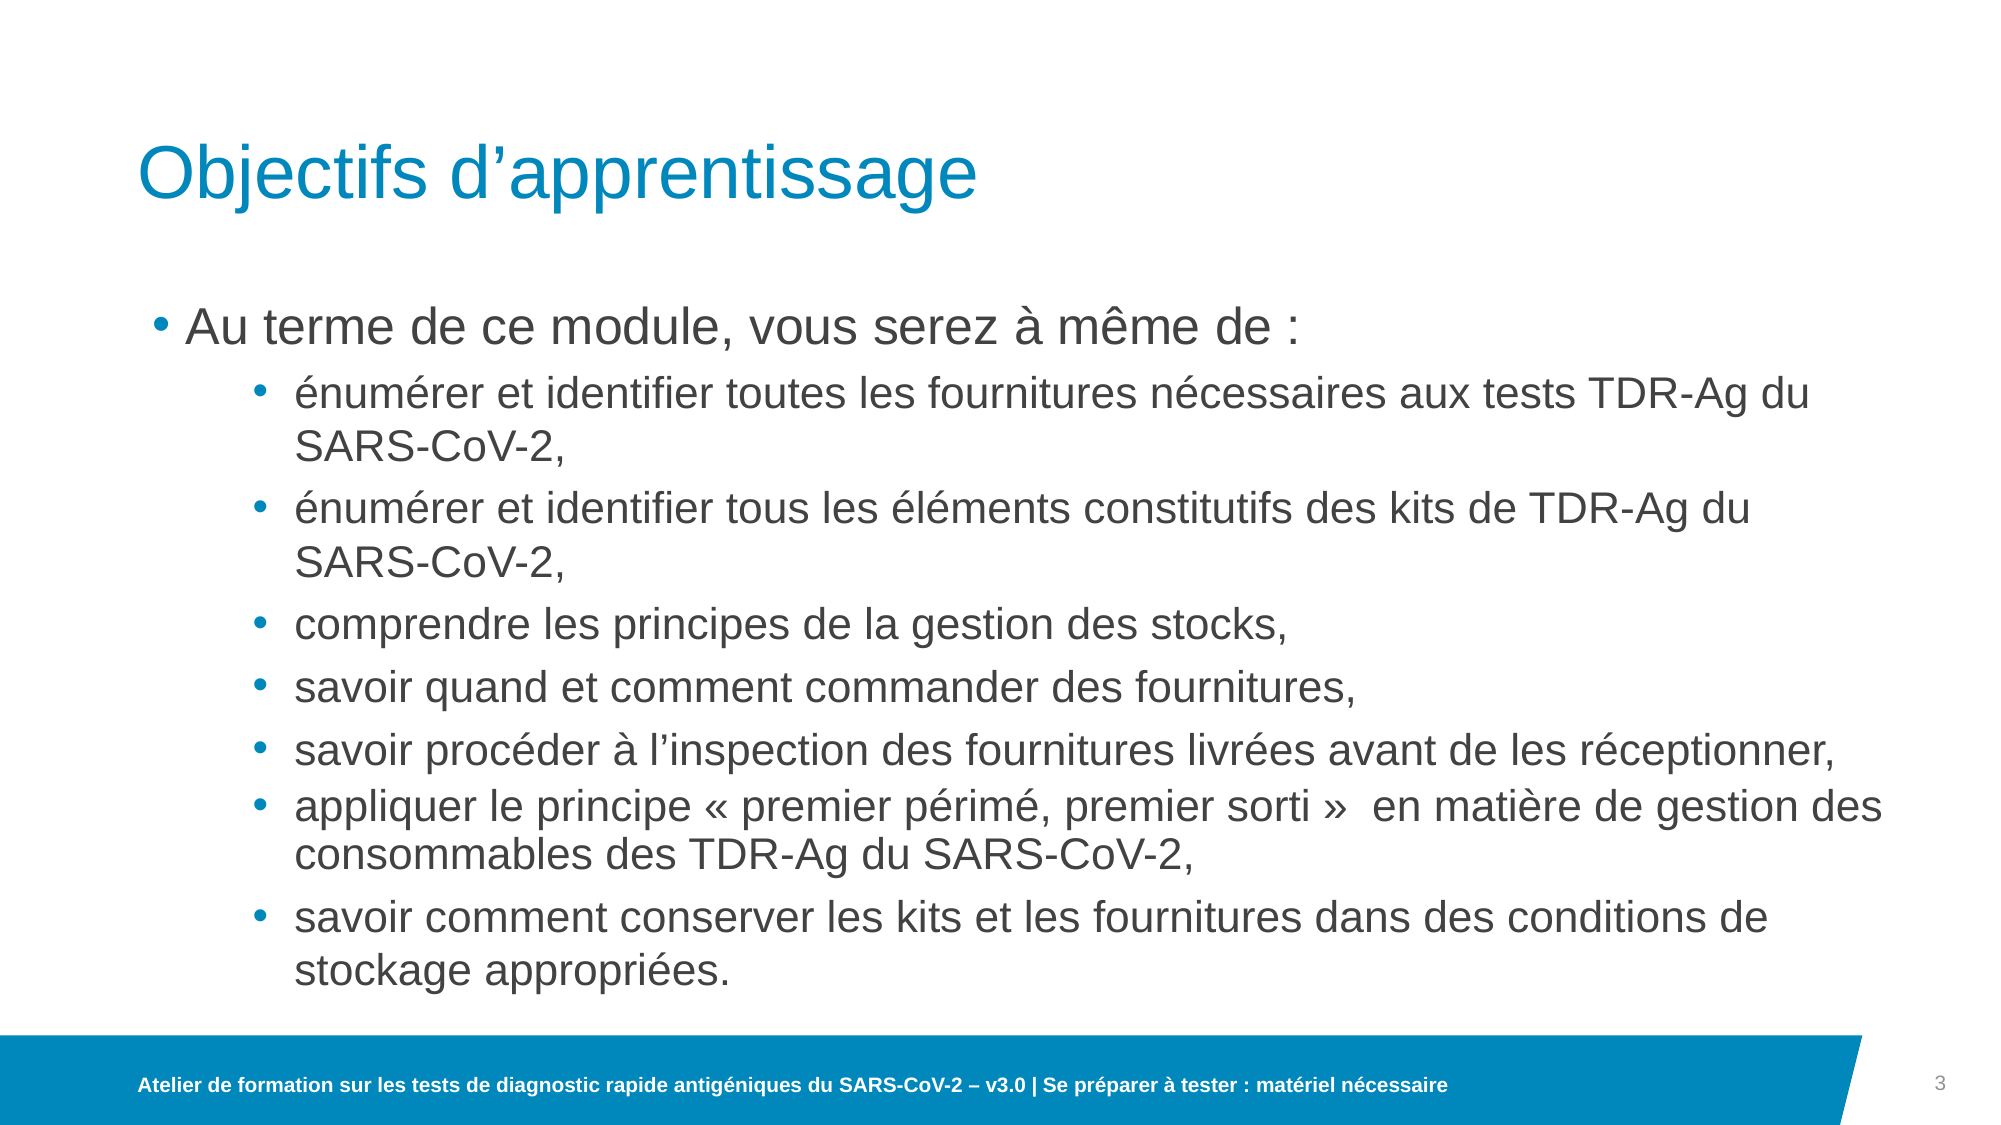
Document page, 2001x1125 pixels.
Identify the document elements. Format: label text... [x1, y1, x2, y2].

title Objectifs d’apprentissage [137, 59, 1863, 215]
footer Atelier de formation sur les tests de diagnostic rapide antigéniques du SARS-CoV-2 – v3.0 | Se préparer à tester : matériel nécessaire [137, 1042, 1536, 1125]
slide_number 3 [1862, 1035, 1947, 1125]
list Au terme de ce module, vous serez à même de : énumérer et identifier toutes les fournitures nécessaires aux tests TDR-Ag du SARS-CoV-2, énumérer et identifier tous les éléments constitutifs des kits de TDR-Ag du SARS-CoV-2, comprendre les principes de la gestion des stocks, savoir quand et comment commander des fournitures, savoir procéder à l’inspection des fournitures livrées avant de les réceptionner, appliquer le principe « premier périmé, premier sorti » en matière de gestion des consommables des TDR-Ag du SARS-CoV-2, savoir comment conserver les kits et les fournitures dans des conditions de stockage appropriées. [137, 284, 1918, 1014]
